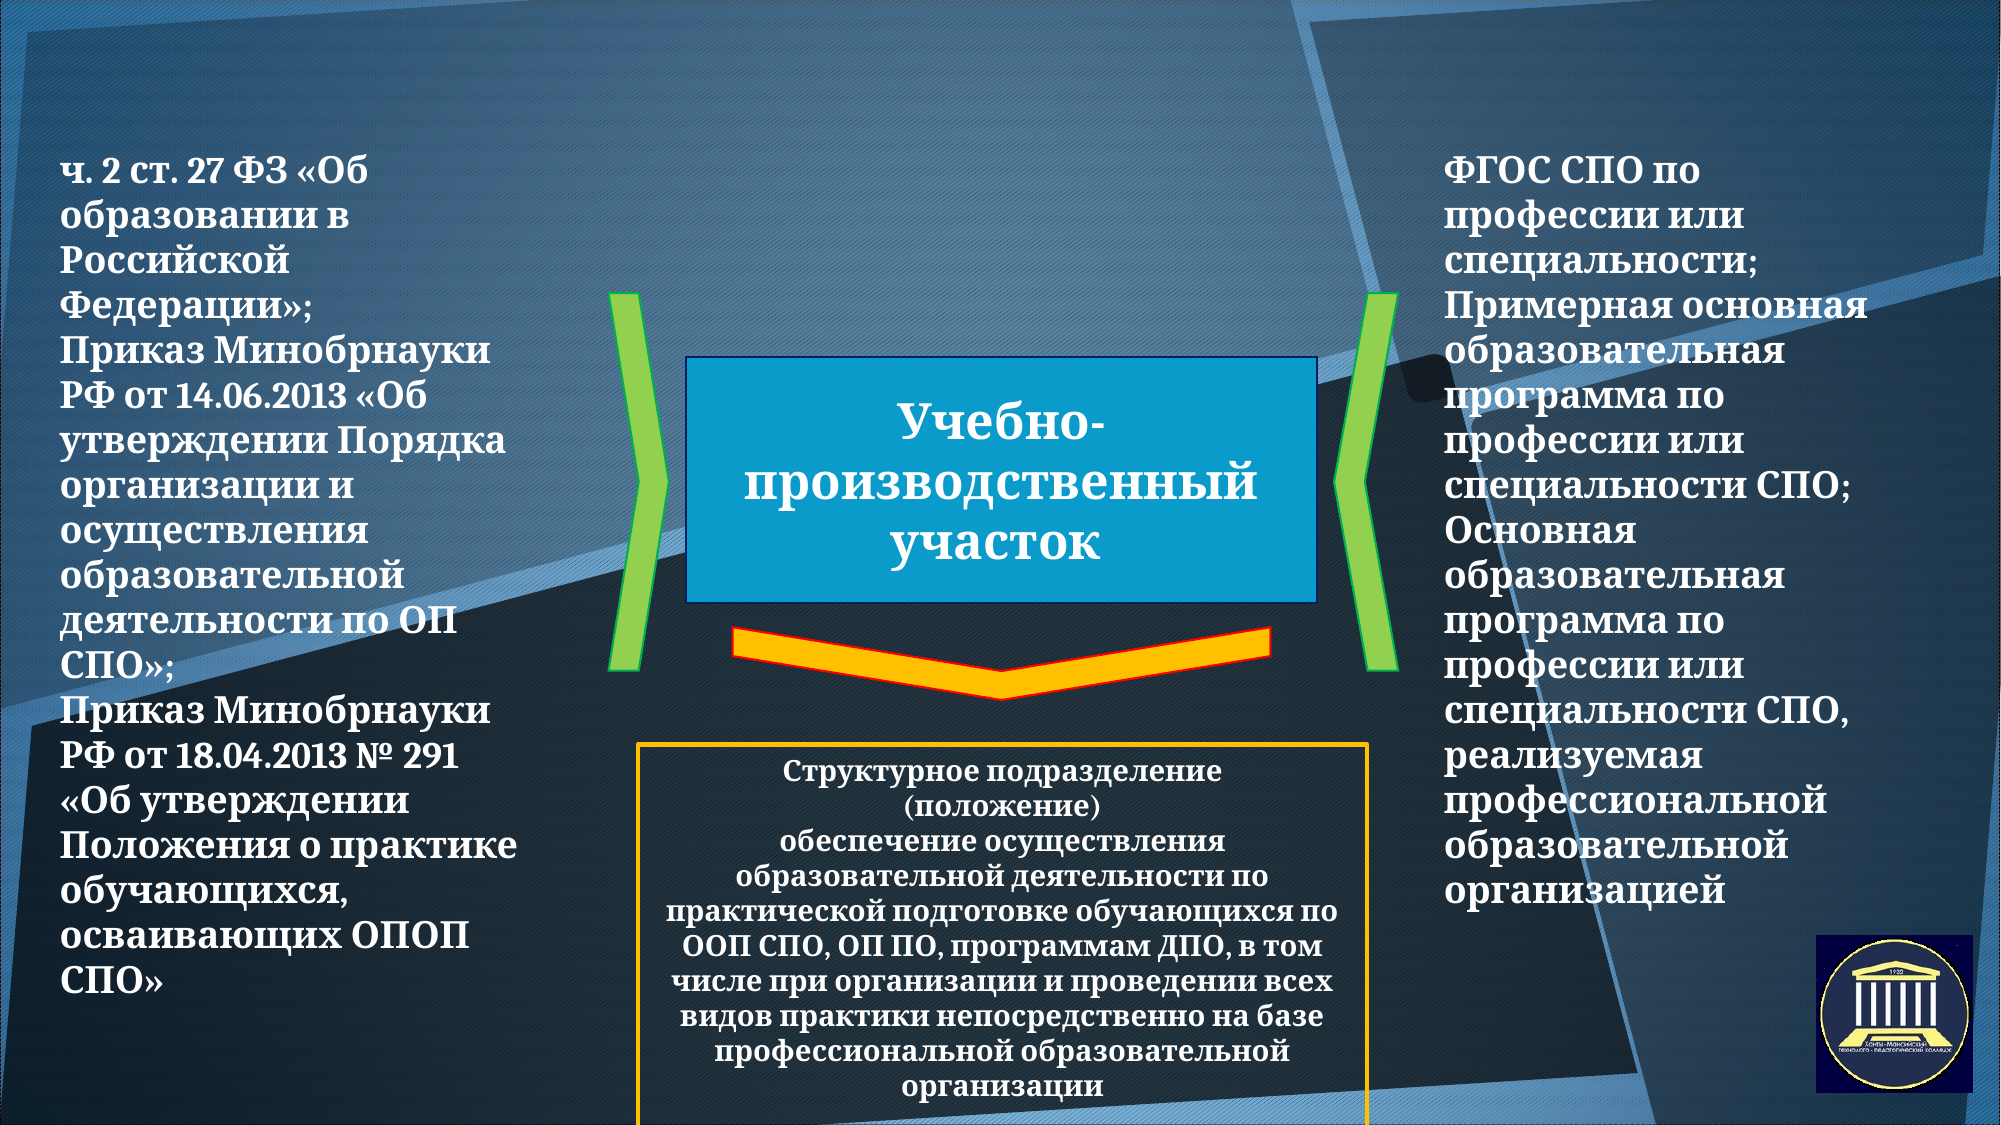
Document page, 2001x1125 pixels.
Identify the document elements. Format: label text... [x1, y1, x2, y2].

text_box ч. 2 ст. 27 ФЗ «Об образовании в Российской Федерации»; Приказ Минобрнауки РФ от 14.06.2013 «Об утверждении Порядка организации и осуществления образовательной деятельности по ОП СПО»; Приказ Минобрнауки РФ от 18.04.2013 № 291 «Об утверждении Положения о практике обучающихся, осваивающих ОПОП СПО» [44, 138, 552, 1009]
picture [1816, 935, 1973, 1093]
text_box ФГОС СПО по профессии или специальности; Примерная основная образовательная программа по профессии или специальности СПО; Основная образовательная программа по профессии или специальности СПО, реализуемая профессиональной образовательной организацией [1429, 138, 1936, 919]
text_box Структурное подразделение (положение) обеспечение осуществления образовательной деятельности по практической подготовке обучающихся по ООП СПО, ОП ПО, программам ДПО, в том числе при организации и проведении всех видов практики непосредственно на базе профессиональной образовательной организации [637, 744, 1368, 1125]
text_box [731, 626, 1272, 702]
text_box Учебно-производственный участок [700, 381, 1303, 577]
text_box [685, 356, 1318, 604]
text_box [1333, 292, 1400, 672]
text_box [607, 291, 670, 672]
